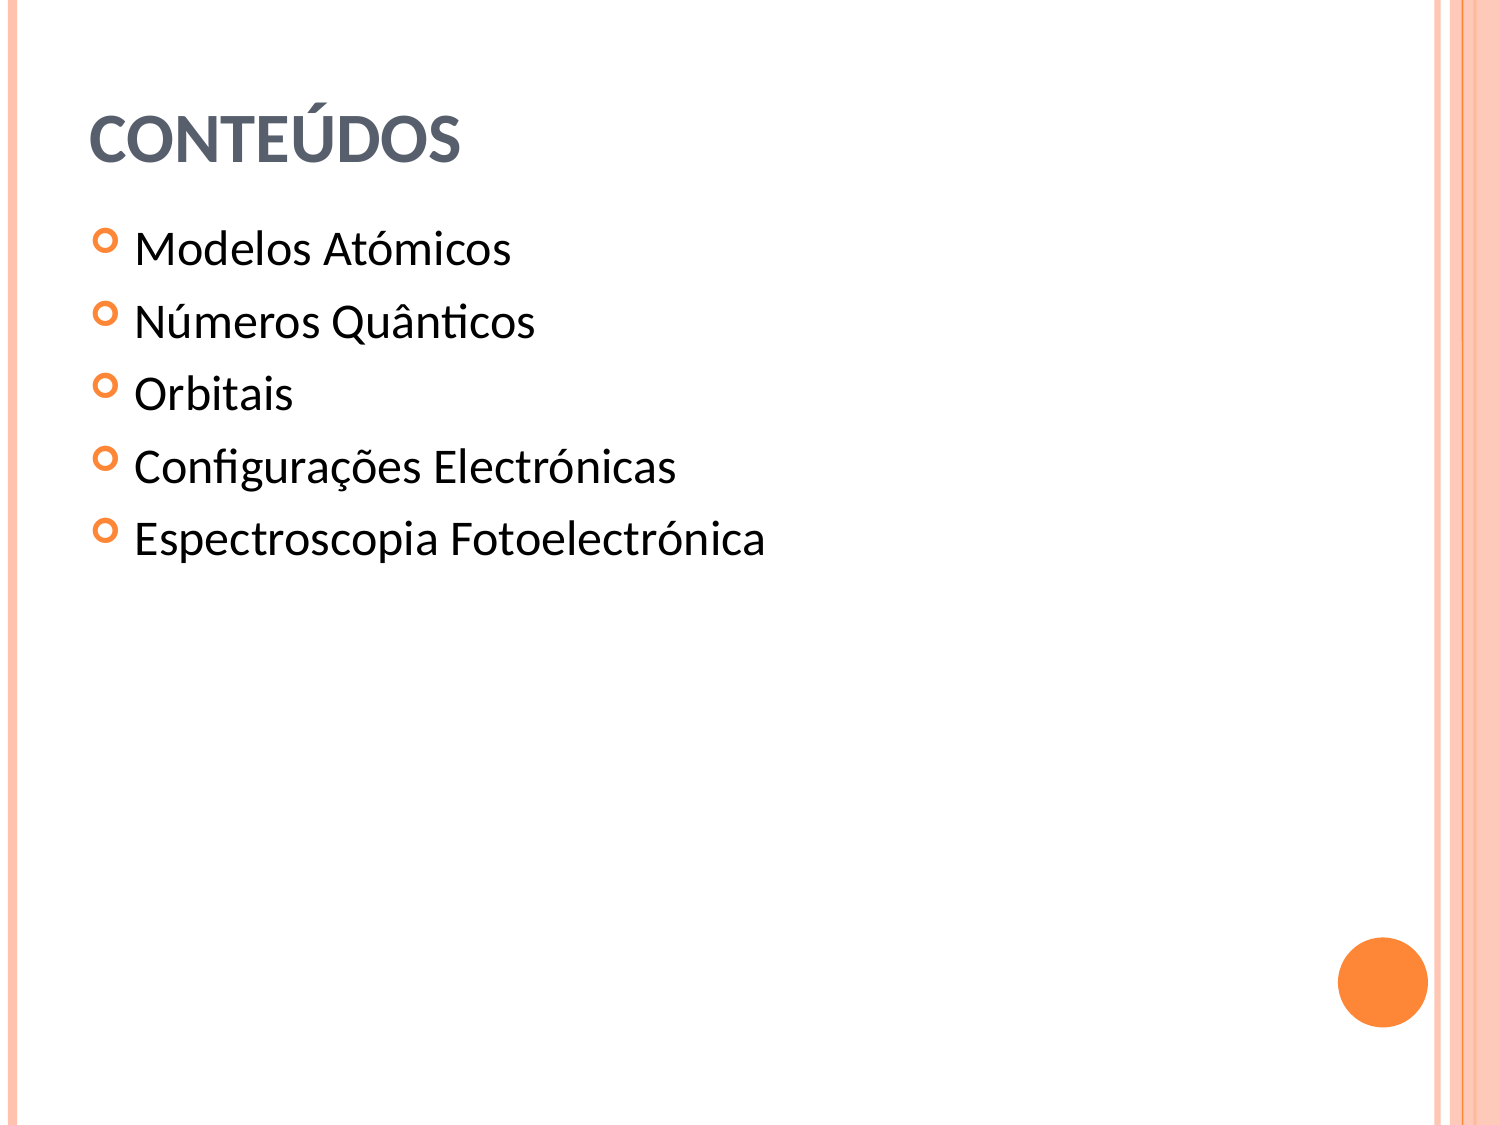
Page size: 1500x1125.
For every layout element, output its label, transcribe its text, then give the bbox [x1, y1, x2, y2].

list Modelos Atómicos Números Quânticos Orbitais Configurações Electrónicas Espectroscopia Fotoelectrónica [75, 208, 1412, 1008]
title Conteúdos [74, 44, 1301, 186]
